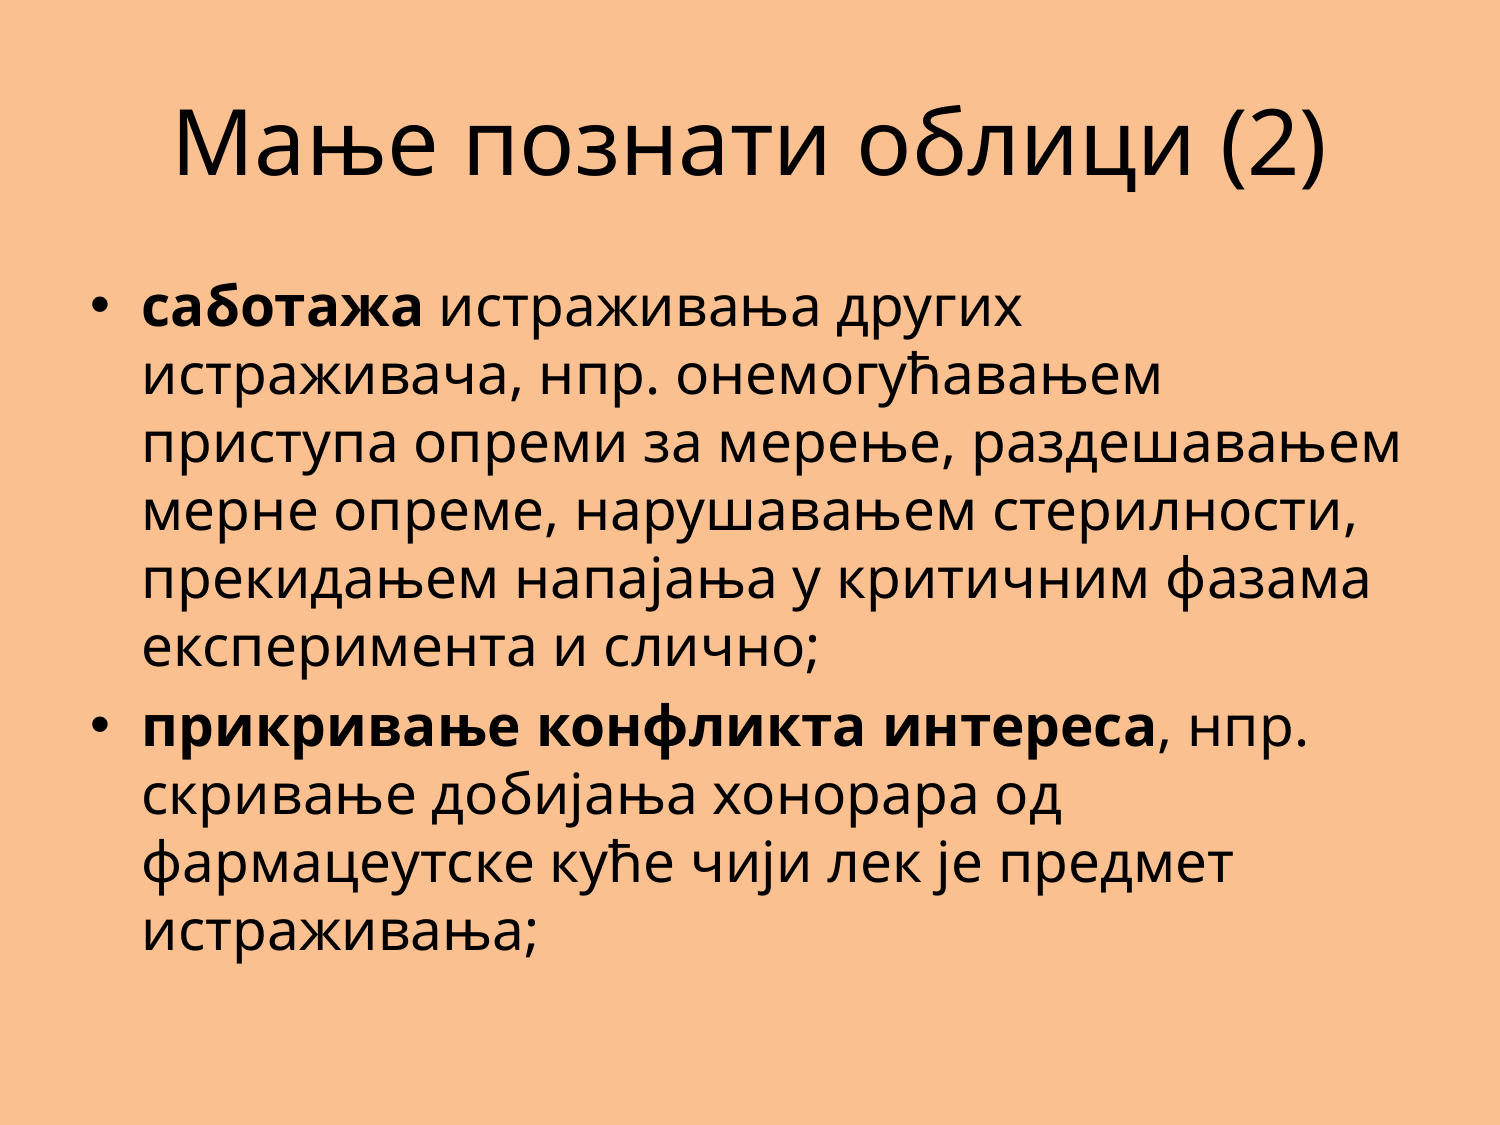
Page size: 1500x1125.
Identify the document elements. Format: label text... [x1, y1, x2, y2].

title Мање познати облици (2) [75, 45, 1425, 233]
list саботажа истраживања других истраживача, нпр. онемогућавањем приступа опреми за мерење, раздешавањем мерне опреме, нарушавањем стерилности, прекидањем напајања у критичним фазама експеримента и слично; прикривање конфликта интереса, нпр. скривање добијања хонорара од фармацеутске куће чији лек је предмет истраживања; [75, 262, 1425, 1005]
